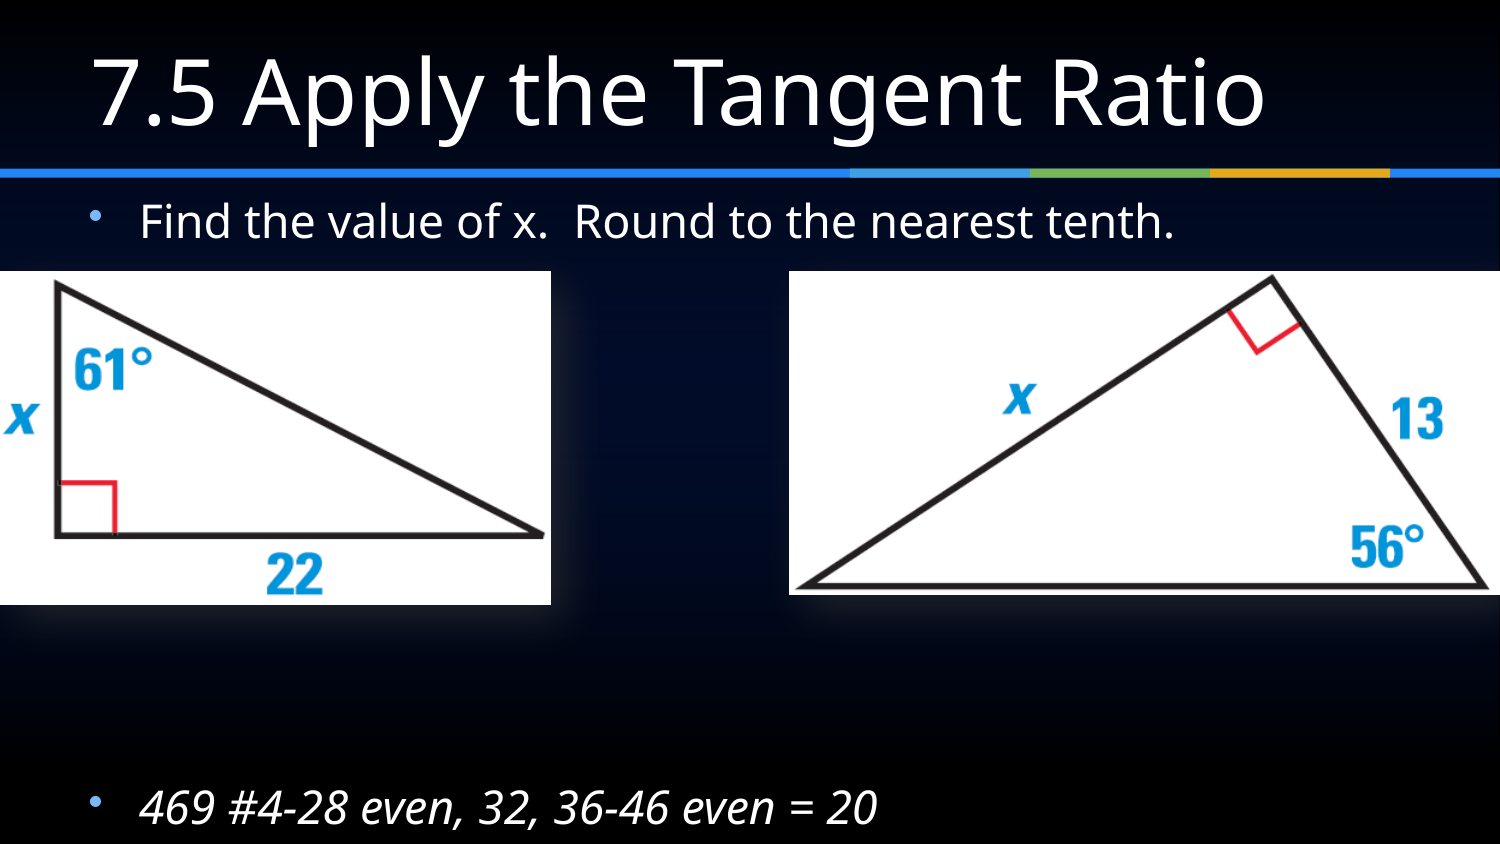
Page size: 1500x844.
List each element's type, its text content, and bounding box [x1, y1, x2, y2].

list Find the value of x. Round to the nearest tenth. 469 #4-28 even, 32, 36-46 even = 20 [75, 184, 1425, 844]
picture [788, 271, 1500, 595]
title 7.5 Apply the Tangent Ratio [75, 18, 1425, 160]
picture [0, 271, 552, 606]
